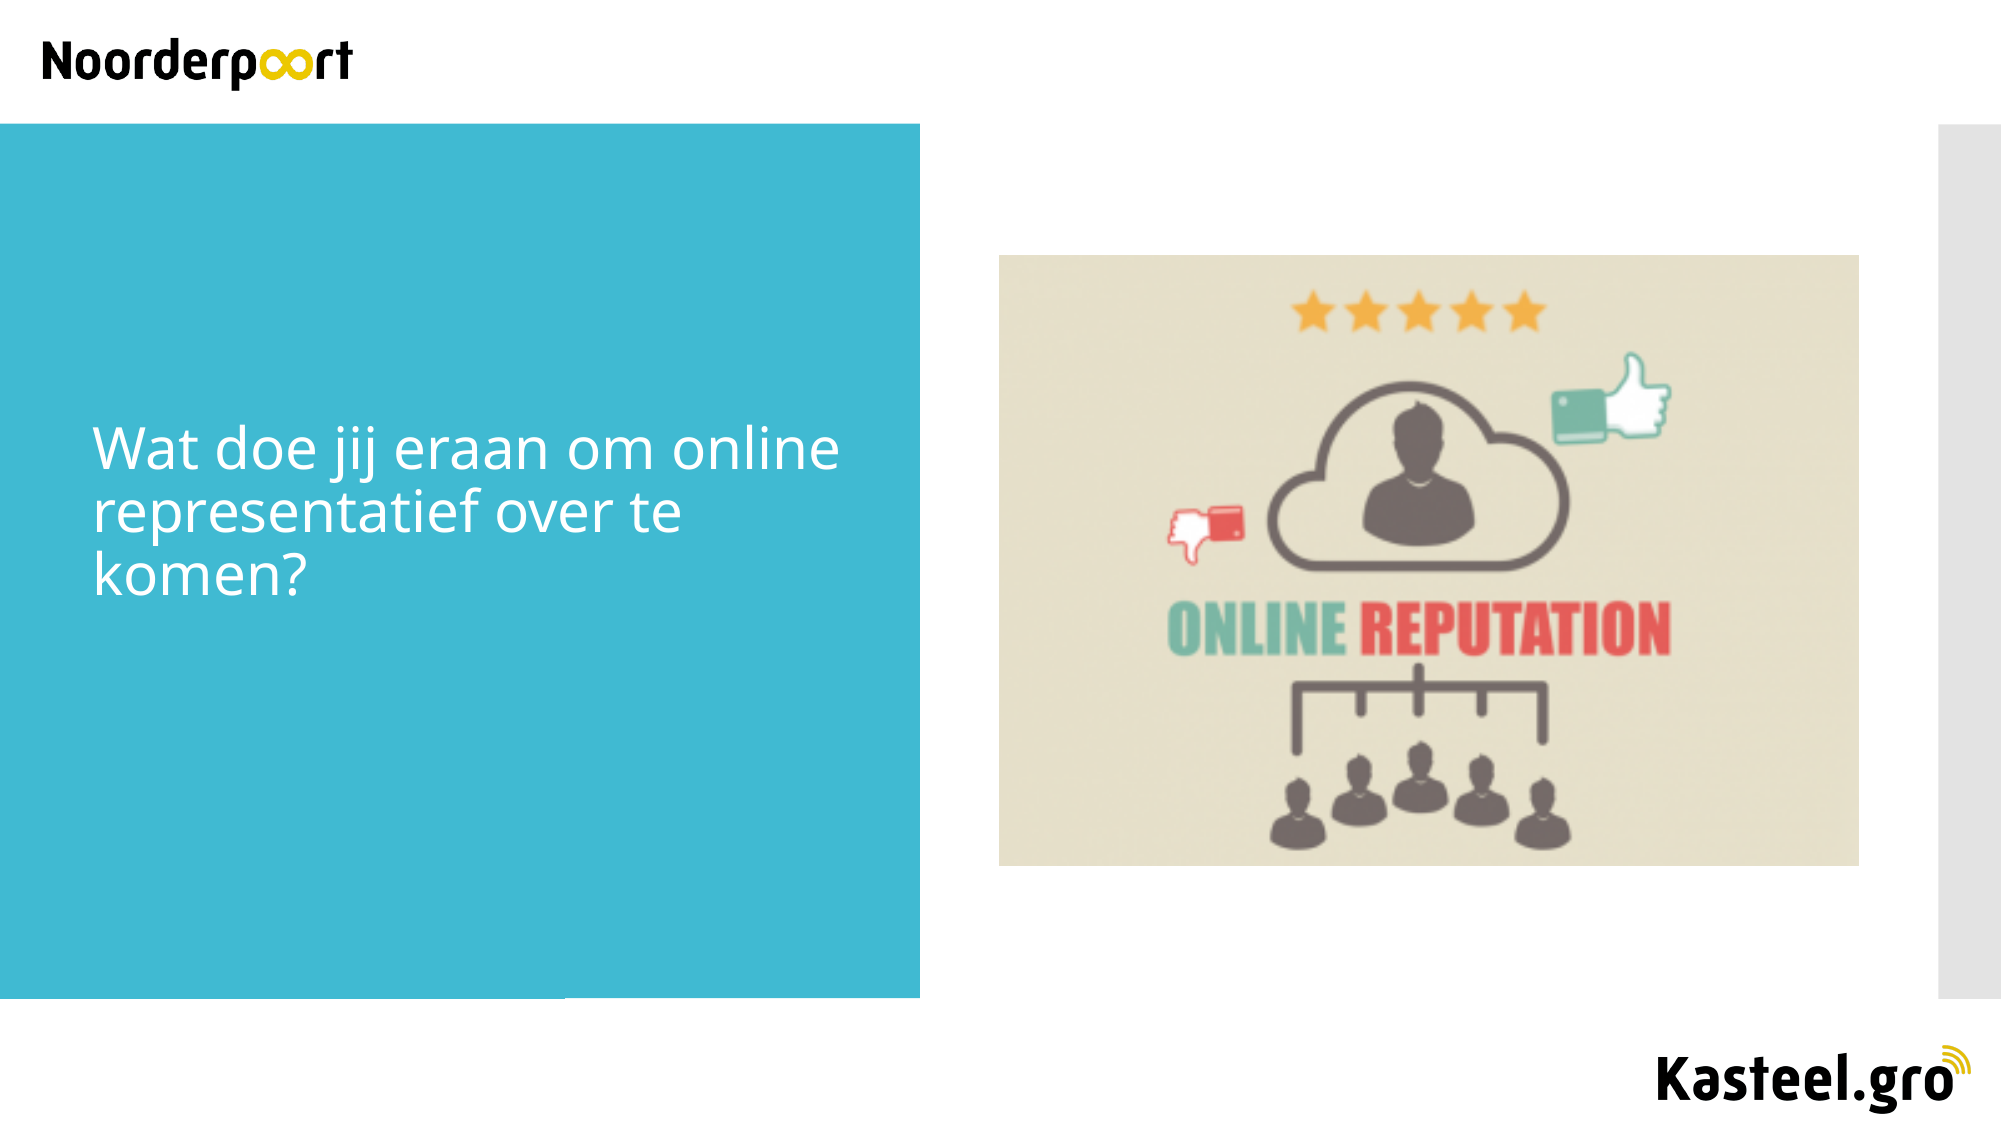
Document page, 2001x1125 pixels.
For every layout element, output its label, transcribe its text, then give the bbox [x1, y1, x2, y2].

picture [41, 35, 354, 92]
picture [1657, 1045, 1971, 1114]
list Wat doe jij eraan om online representatief over te komen? [47, 411, 868, 949]
picture [999, 255, 1860, 867]
text_box [0, 123, 921, 999]
